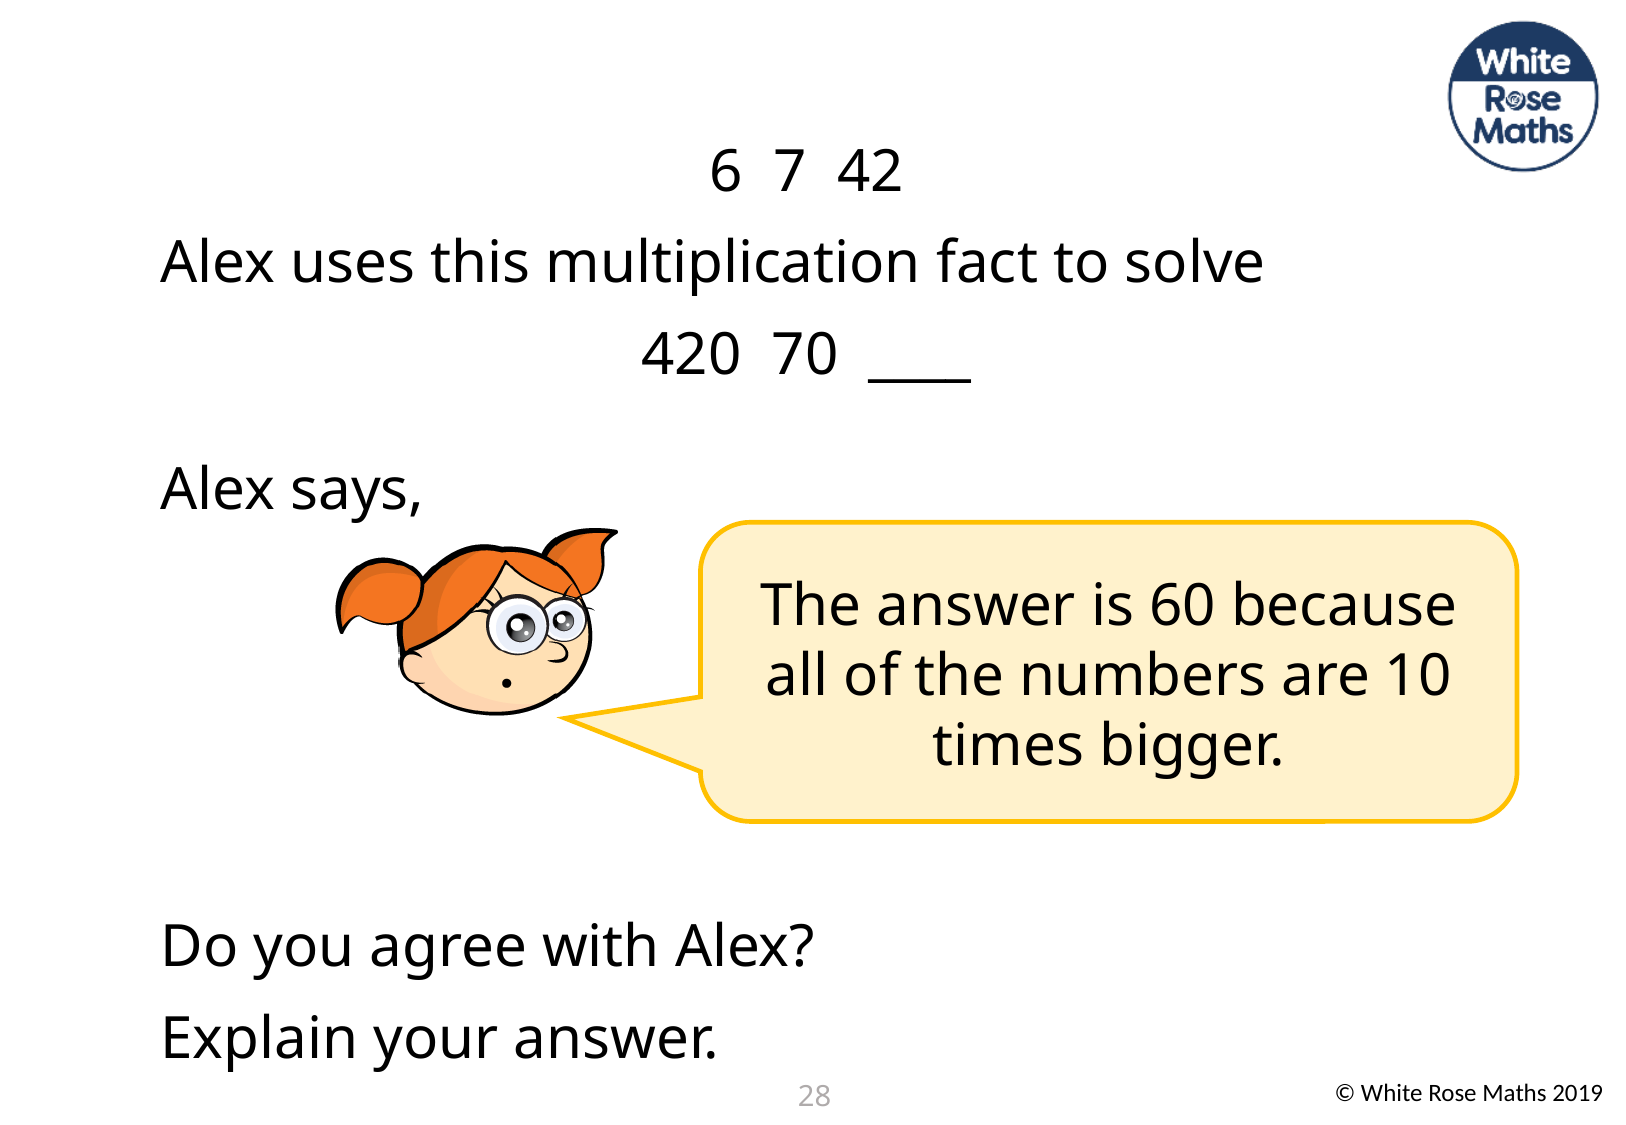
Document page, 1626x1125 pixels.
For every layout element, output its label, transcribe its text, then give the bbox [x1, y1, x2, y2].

picture [321, 394, 635, 822]
picture [1444, 17, 1602, 175]
text_box The answer is 60 because all of the numbers are 10 times bigger. [635, 521, 1519, 823]
slide_number 28 [776, 1069, 854, 1125]
